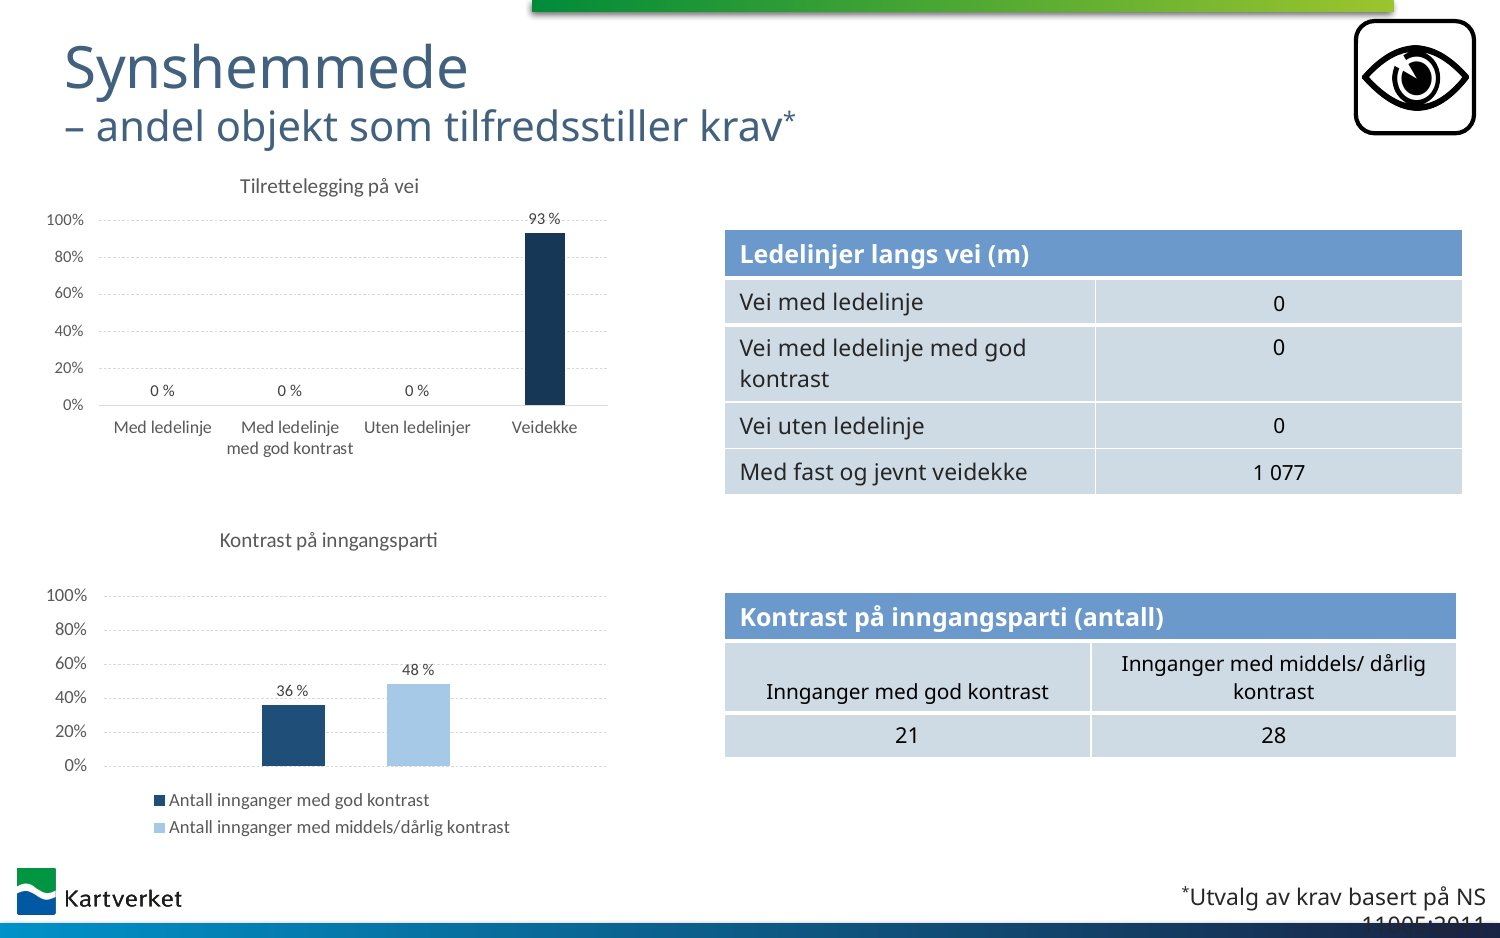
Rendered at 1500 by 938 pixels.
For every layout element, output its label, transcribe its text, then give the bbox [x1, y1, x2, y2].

text_box *Utvalg av krav basert på NS 11005:2011 [1068, 873, 1500, 938]
table_cell 28 [1092, 715, 1456, 757]
table_cell 1 077 [1096, 449, 1462, 494]
table_header Kontrast på inngangsparti (antall) [725, 593, 1456, 639]
table_cell Vei uten ledelinje [725, 403, 1095, 448]
picture [41, 166, 618, 492]
table_cell 21 [725, 715, 1090, 757]
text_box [1355, 20, 1475, 134]
table_cell Vei med ledelinje [725, 280, 1095, 323]
table_cell 0 [1096, 403, 1462, 448]
table_cell Med fast og jevnt veidekke [725, 449, 1095, 494]
table_header Ledelinjer langs vei (m) [725, 230, 1462, 276]
table_cell Vei med ledelinje med god kontrast [725, 327, 1095, 401]
table_cell Innganger med god kontrast [725, 643, 1090, 711]
table_cell 0 [1096, 280, 1462, 323]
table_cell 0 [1096, 327, 1462, 401]
picture [41, 520, 617, 846]
table_cell Innganger med middels/ dårlig kontrast [1092, 643, 1456, 711]
text_box Synshemmede – andel objekt som tilfredsstiller krav* [49, 24, 1431, 158]
